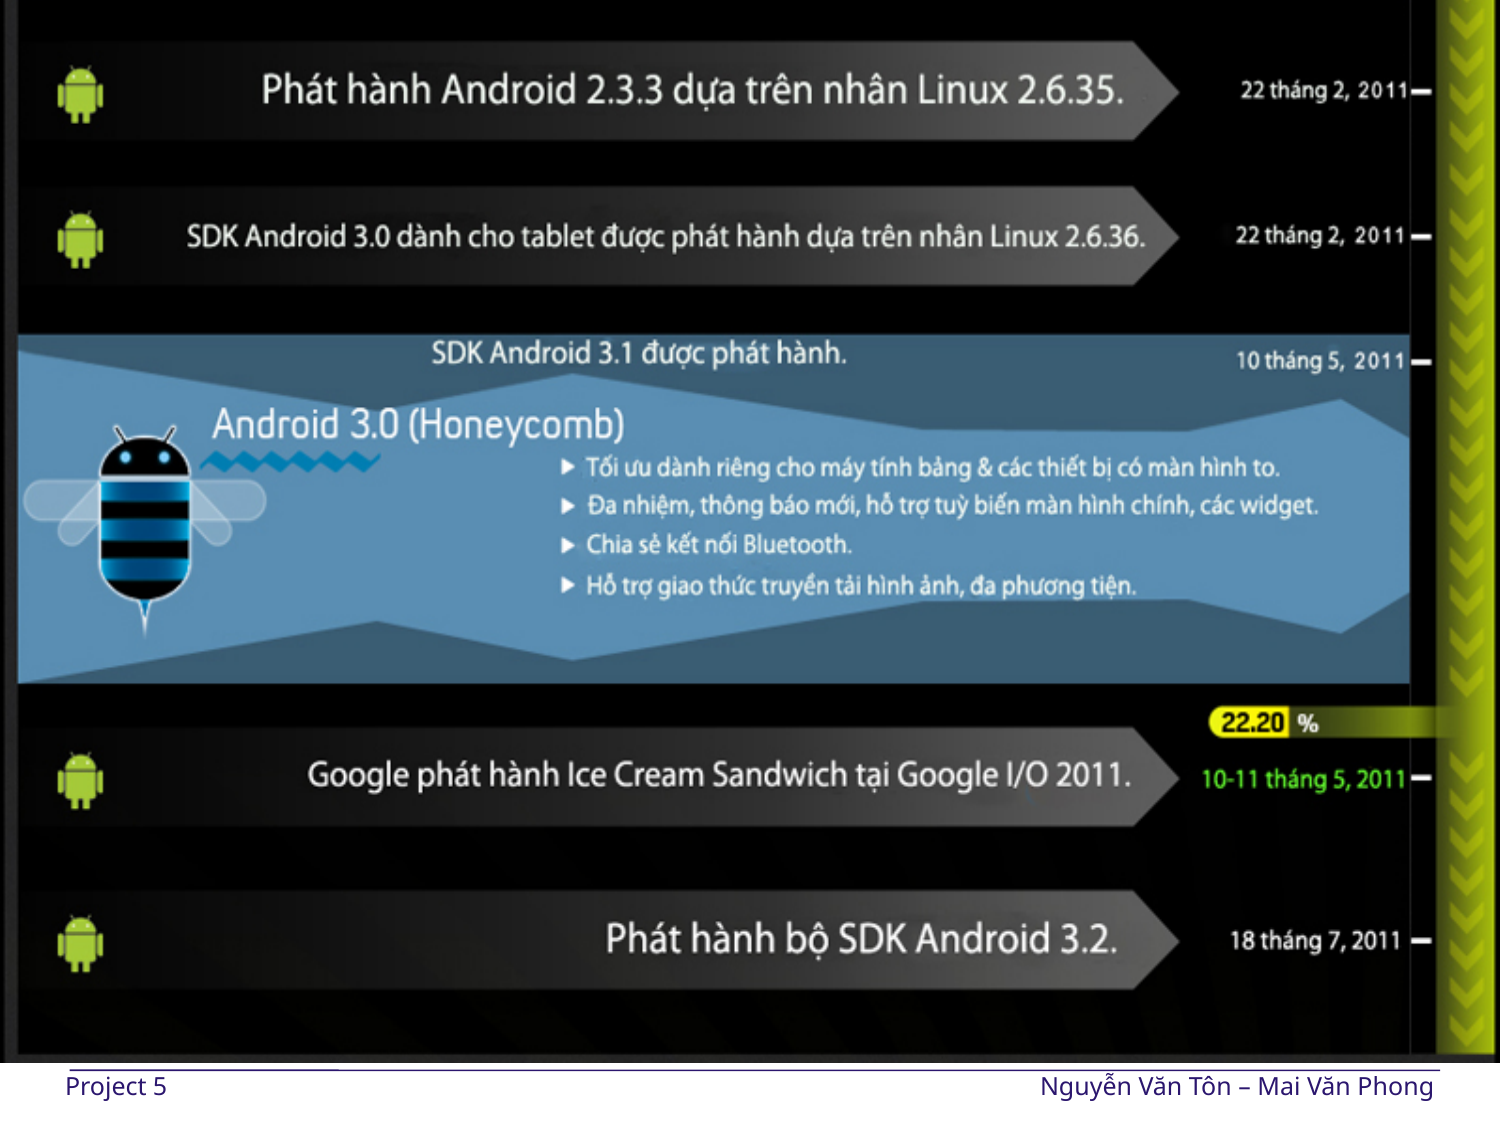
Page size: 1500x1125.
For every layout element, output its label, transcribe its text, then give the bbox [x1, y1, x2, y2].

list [0, 0, 1500, 1063]
slide_number Project 5 [49, 1071, 401, 1116]
footer Nguyễn Văn Tôn – Mai Văn Phong [974, 1071, 1451, 1116]
